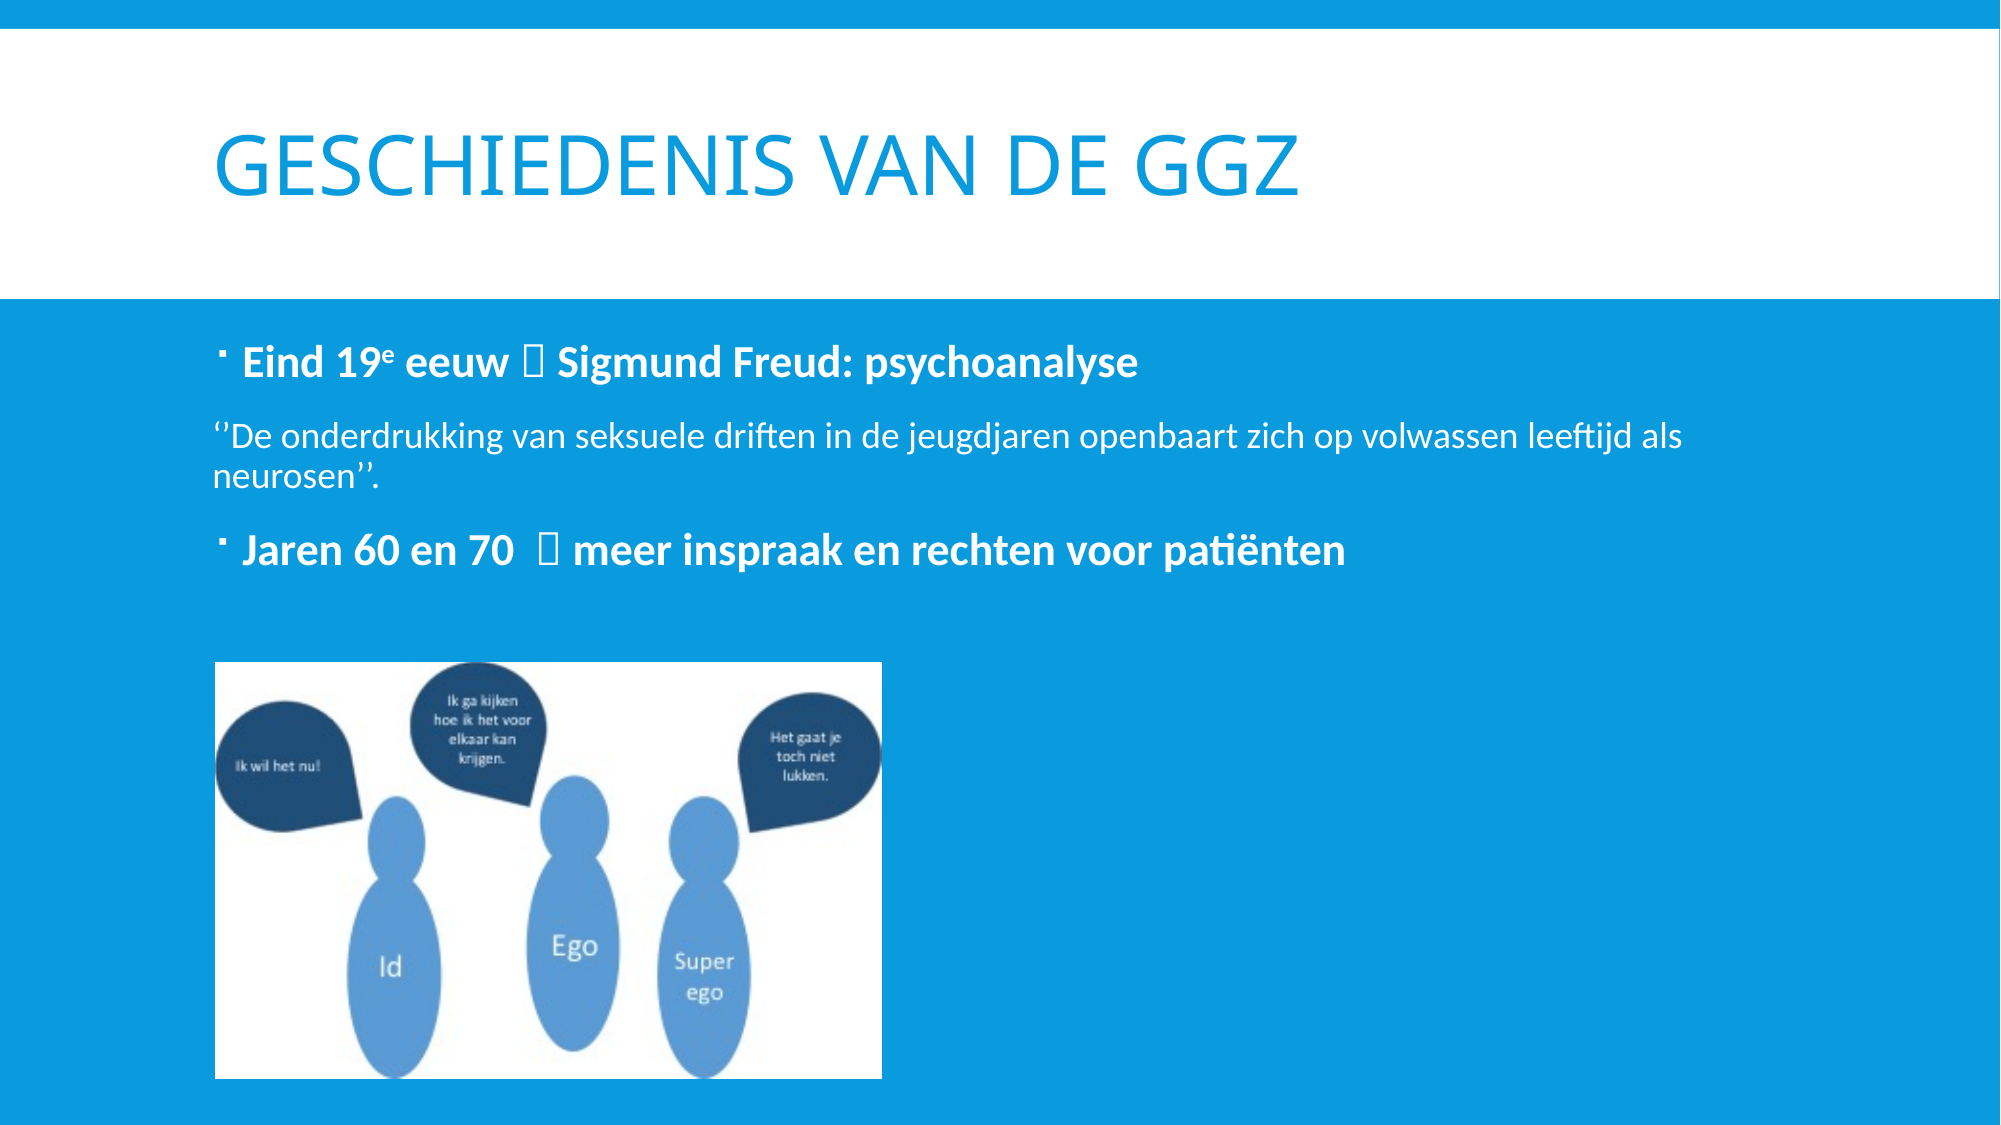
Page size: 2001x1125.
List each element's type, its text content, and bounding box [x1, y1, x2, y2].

picture [216, 663, 881, 1078]
title Geschiedenis van de ggz [197, 46, 1803, 295]
list Eind 19e eeuw  Sigmund Freud: psychoanalyse ‘’De onderdrukking van seksuele driften in de jeugdjaren openbaart zich op volwassen leeftijd als neurosen’’. Jaren 60 en 70  meer inspraak en rechten voor patiënten [197, 329, 1803, 1020]
